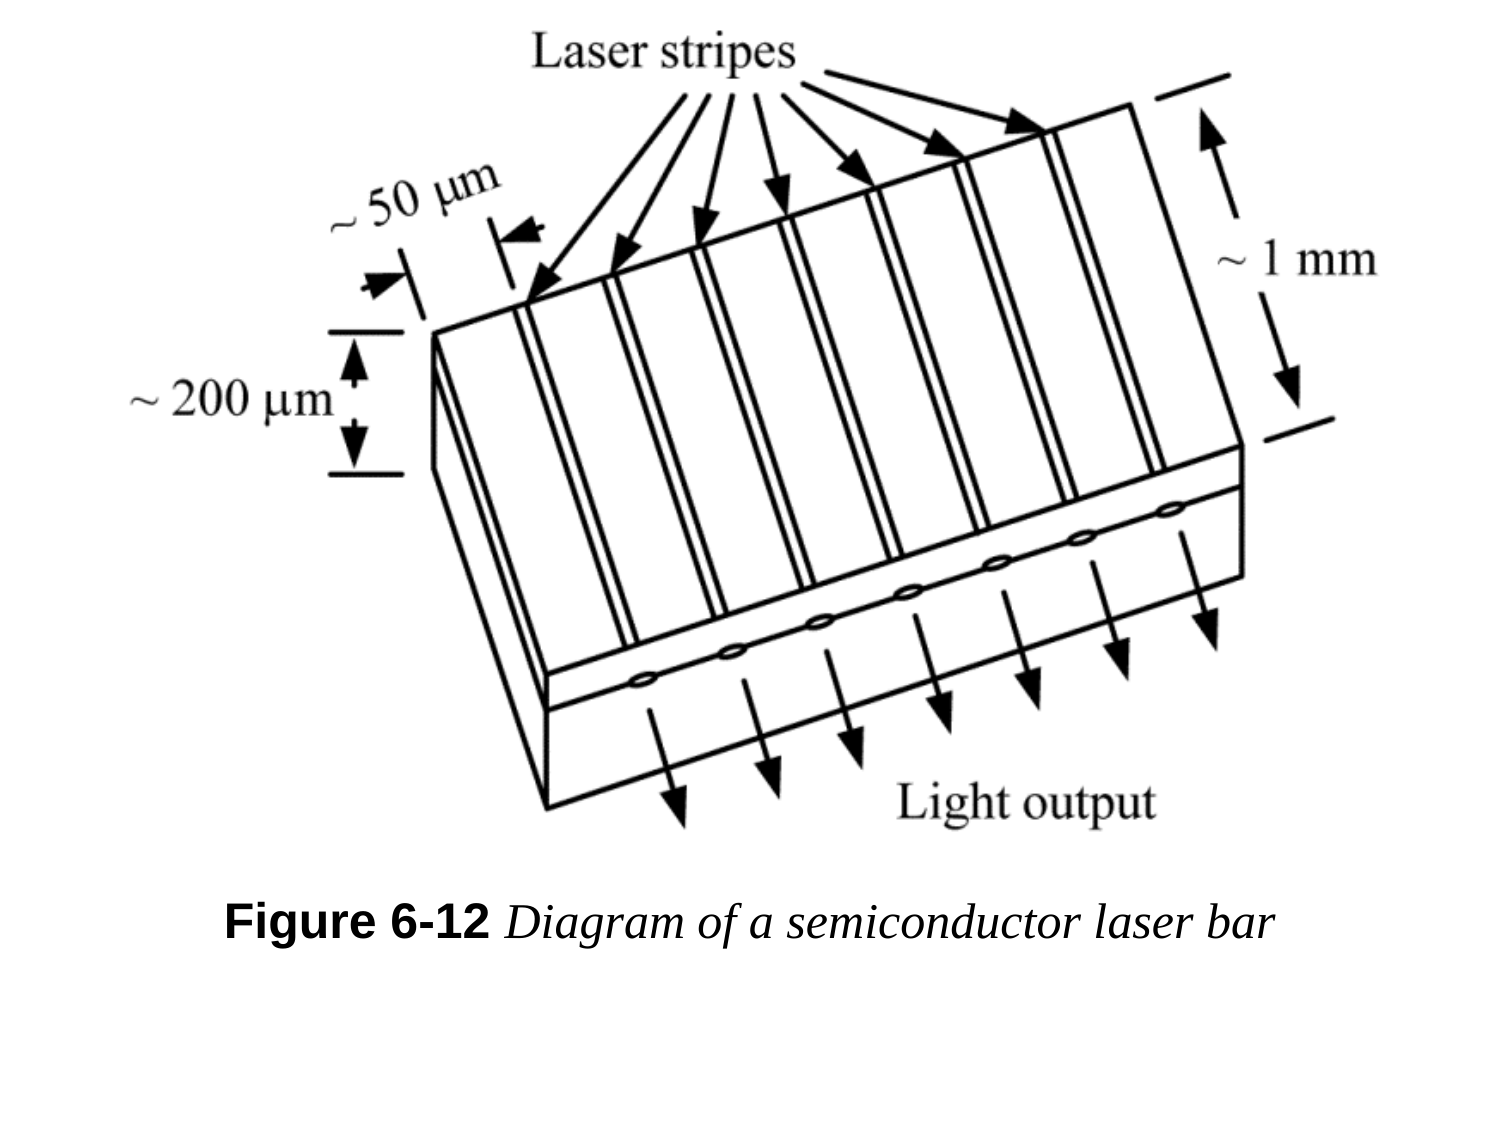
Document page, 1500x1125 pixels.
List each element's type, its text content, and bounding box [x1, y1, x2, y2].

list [124, 12, 1386, 837]
title Figure 6-12 Diagram of a semiconductor laser bar [75, 825, 1425, 1013]
